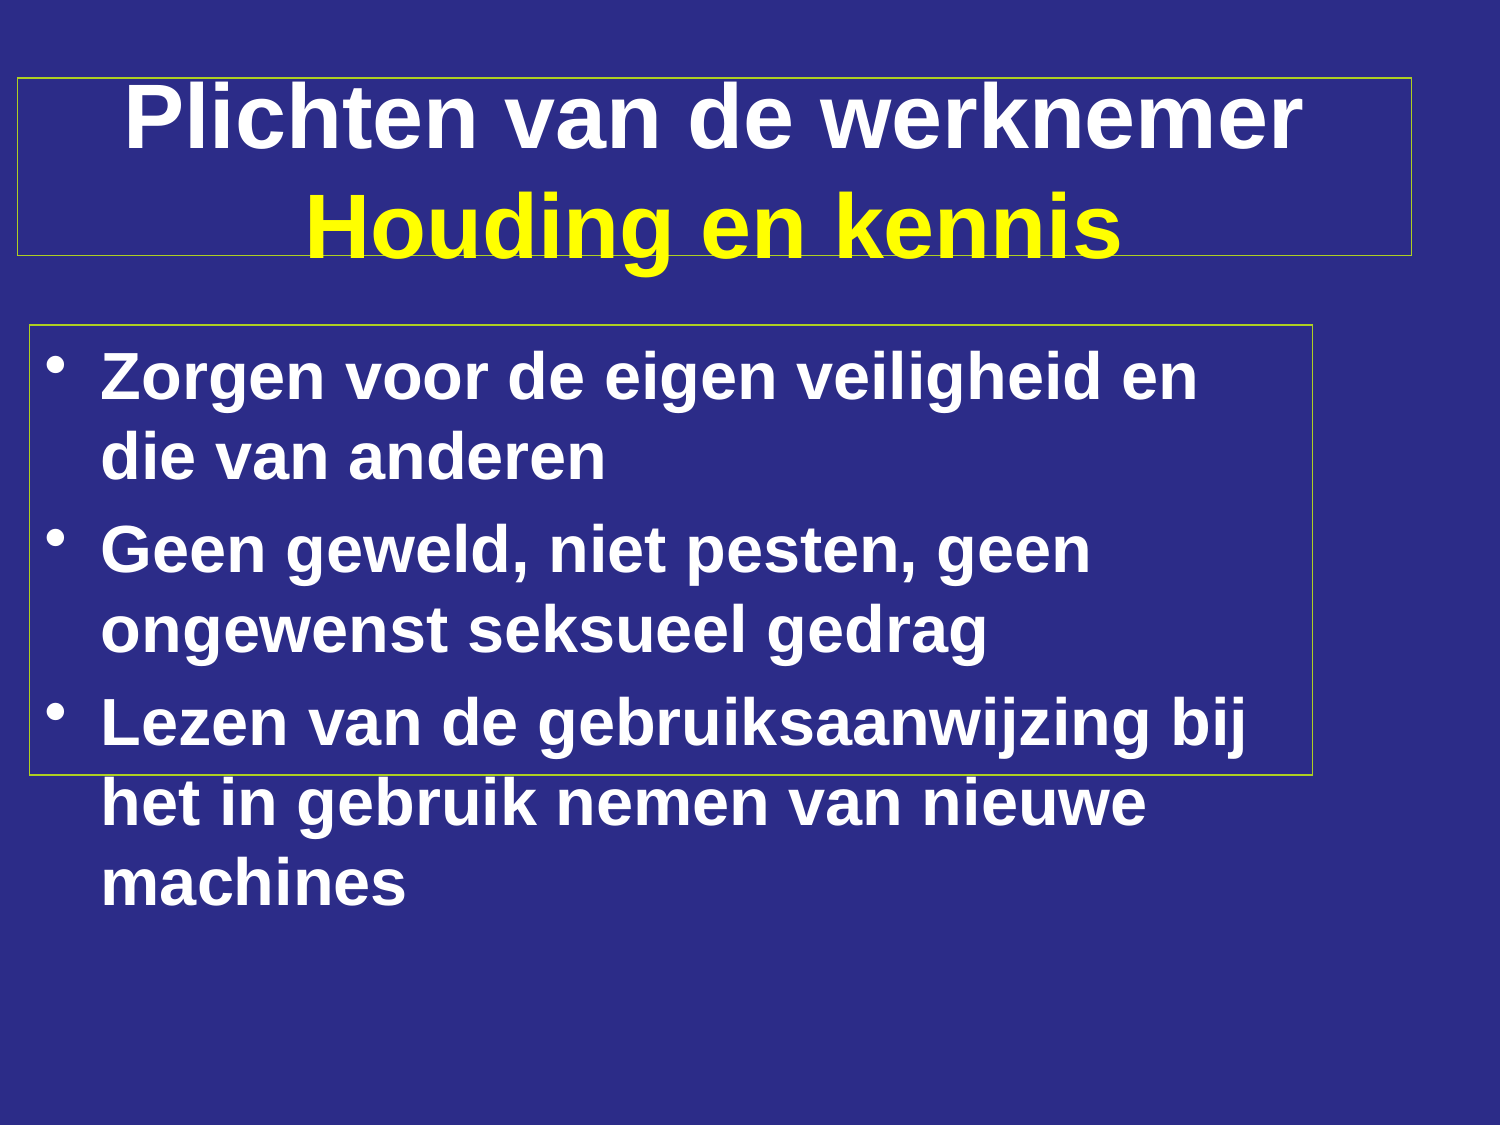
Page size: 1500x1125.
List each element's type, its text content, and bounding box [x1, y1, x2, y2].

title Plichten van de werknemer Houding en kennis [17, 77, 1412, 256]
list Zorgen voor de eigen veiligheid en die van anderen Geen geweld, niet pesten, geen ongewenst seksueel gedrag Lezen van de gebruiksaanwijzing bij het in gebruik nemen van nieuwe machines [29, 324, 1313, 776]
